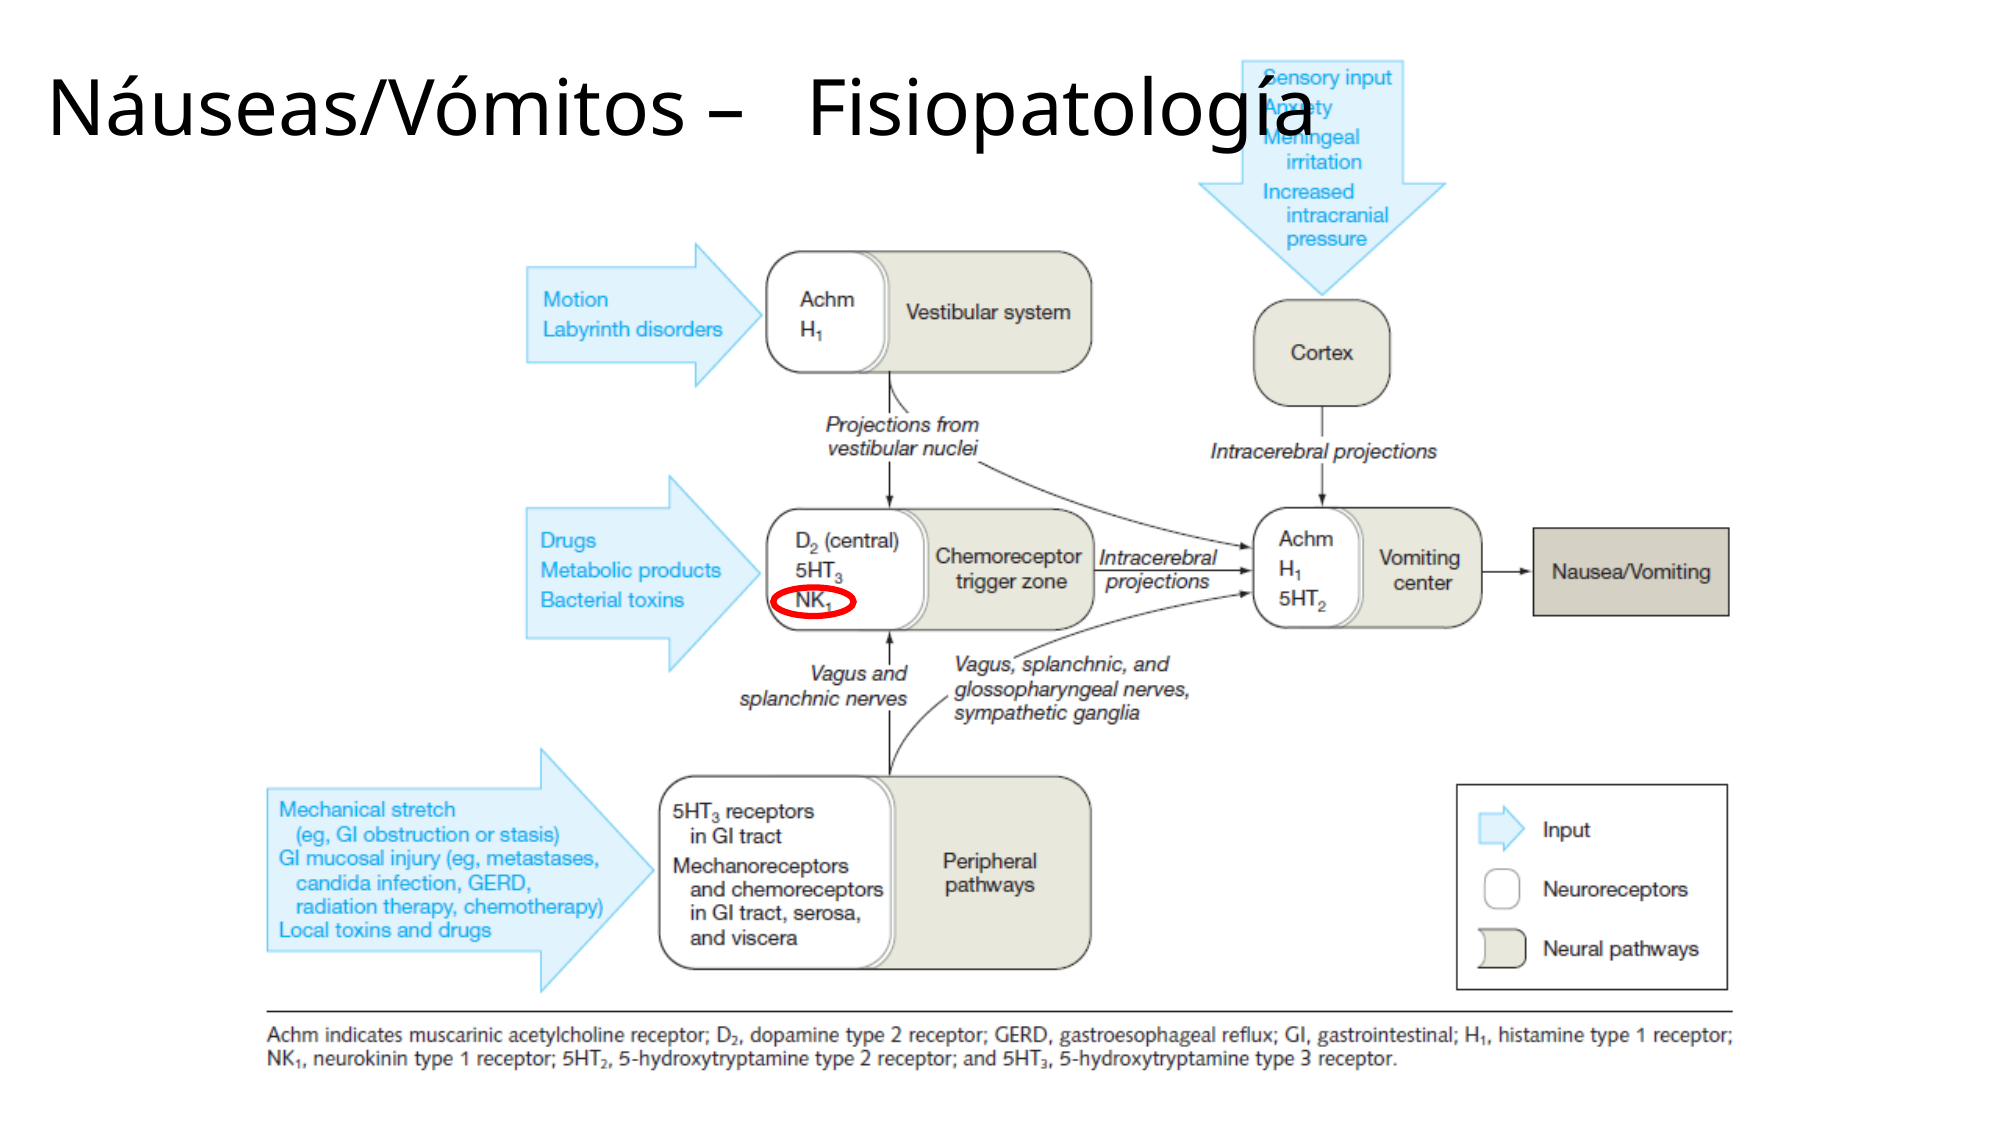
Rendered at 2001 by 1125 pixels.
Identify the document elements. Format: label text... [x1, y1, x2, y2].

title Náuseas/Vómitos – Fisiopatología [31, 59, 256, 161]
picture [256, 52, 1744, 1072]
